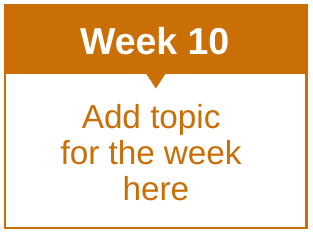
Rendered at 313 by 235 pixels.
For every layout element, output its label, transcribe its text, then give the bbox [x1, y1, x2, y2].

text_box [4, 5, 307, 89]
text_box Add topic for the week here [11, 92, 301, 215]
text_box [4, 4, 308, 229]
